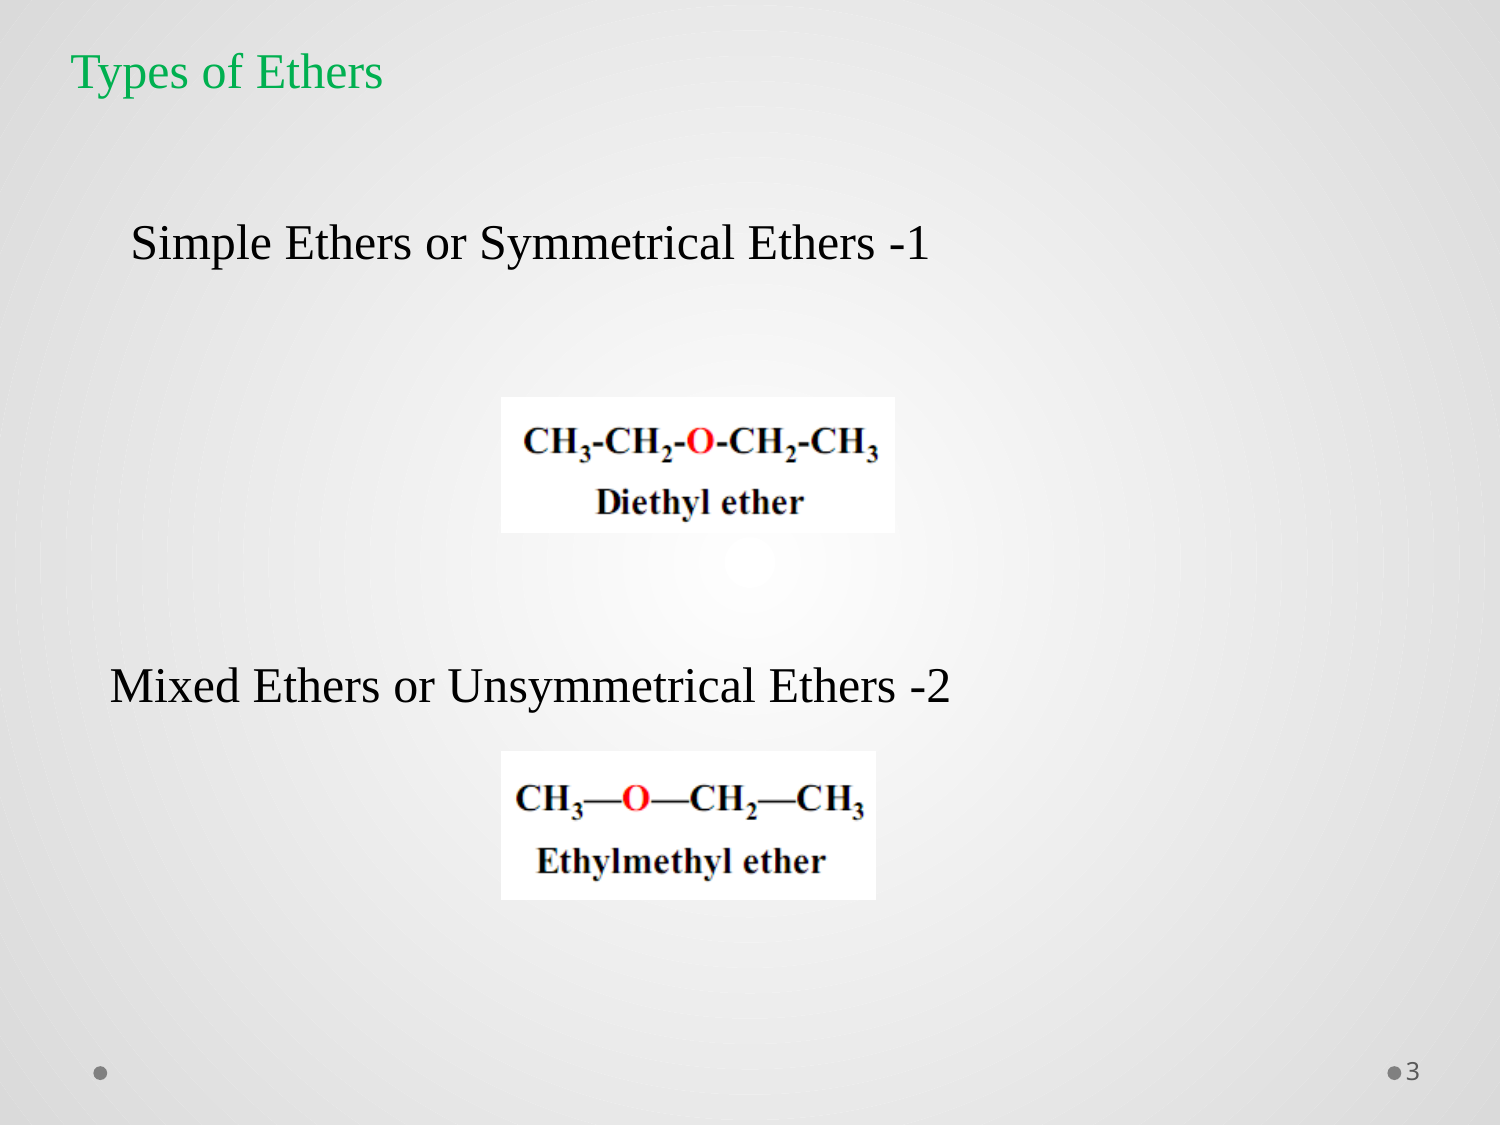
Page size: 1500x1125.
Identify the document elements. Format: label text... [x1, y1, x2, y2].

picture [501, 396, 895, 534]
picture [501, 751, 876, 901]
slide_number 3 [1401, 1042, 1494, 1103]
text_box 2- Mixed Ethers or Unsymmetrical Ethers [84, 645, 966, 720]
text_box 1- Simple Ethers or Symmetrical Ethers [105, 202, 946, 277]
text_box Types of Ethers [42, 30, 399, 106]
